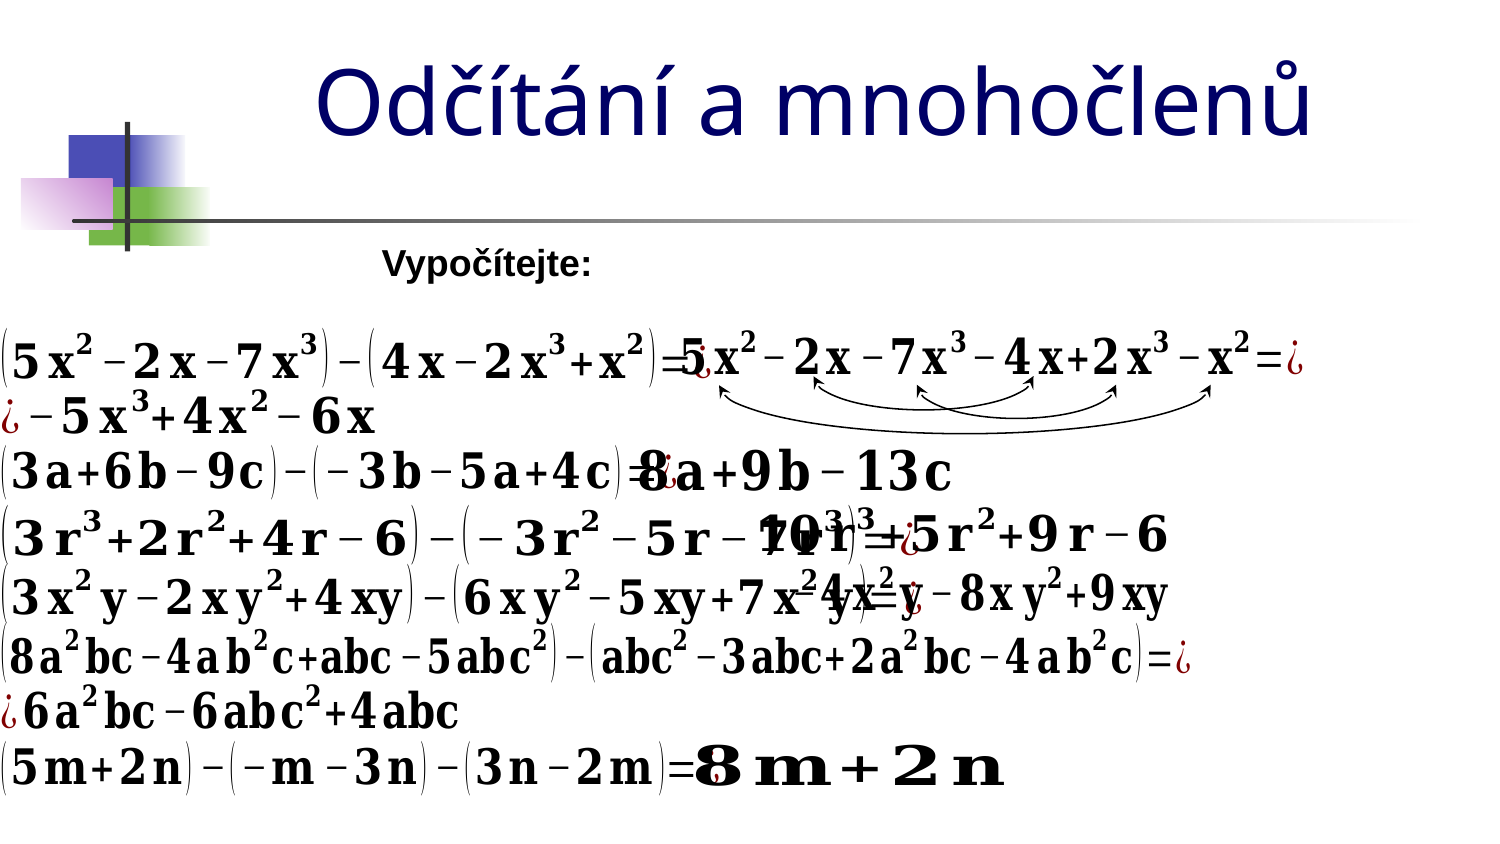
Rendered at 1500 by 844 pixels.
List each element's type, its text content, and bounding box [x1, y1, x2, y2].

text_box [813, 376, 1034, 411]
title Odčítání a mnohočlenů [129, 8, 1500, 189]
text_box Vypočítejte: [0, 231, 975, 292]
text_box [916, 384, 1117, 419]
text_box [719, 384, 1211, 434]
